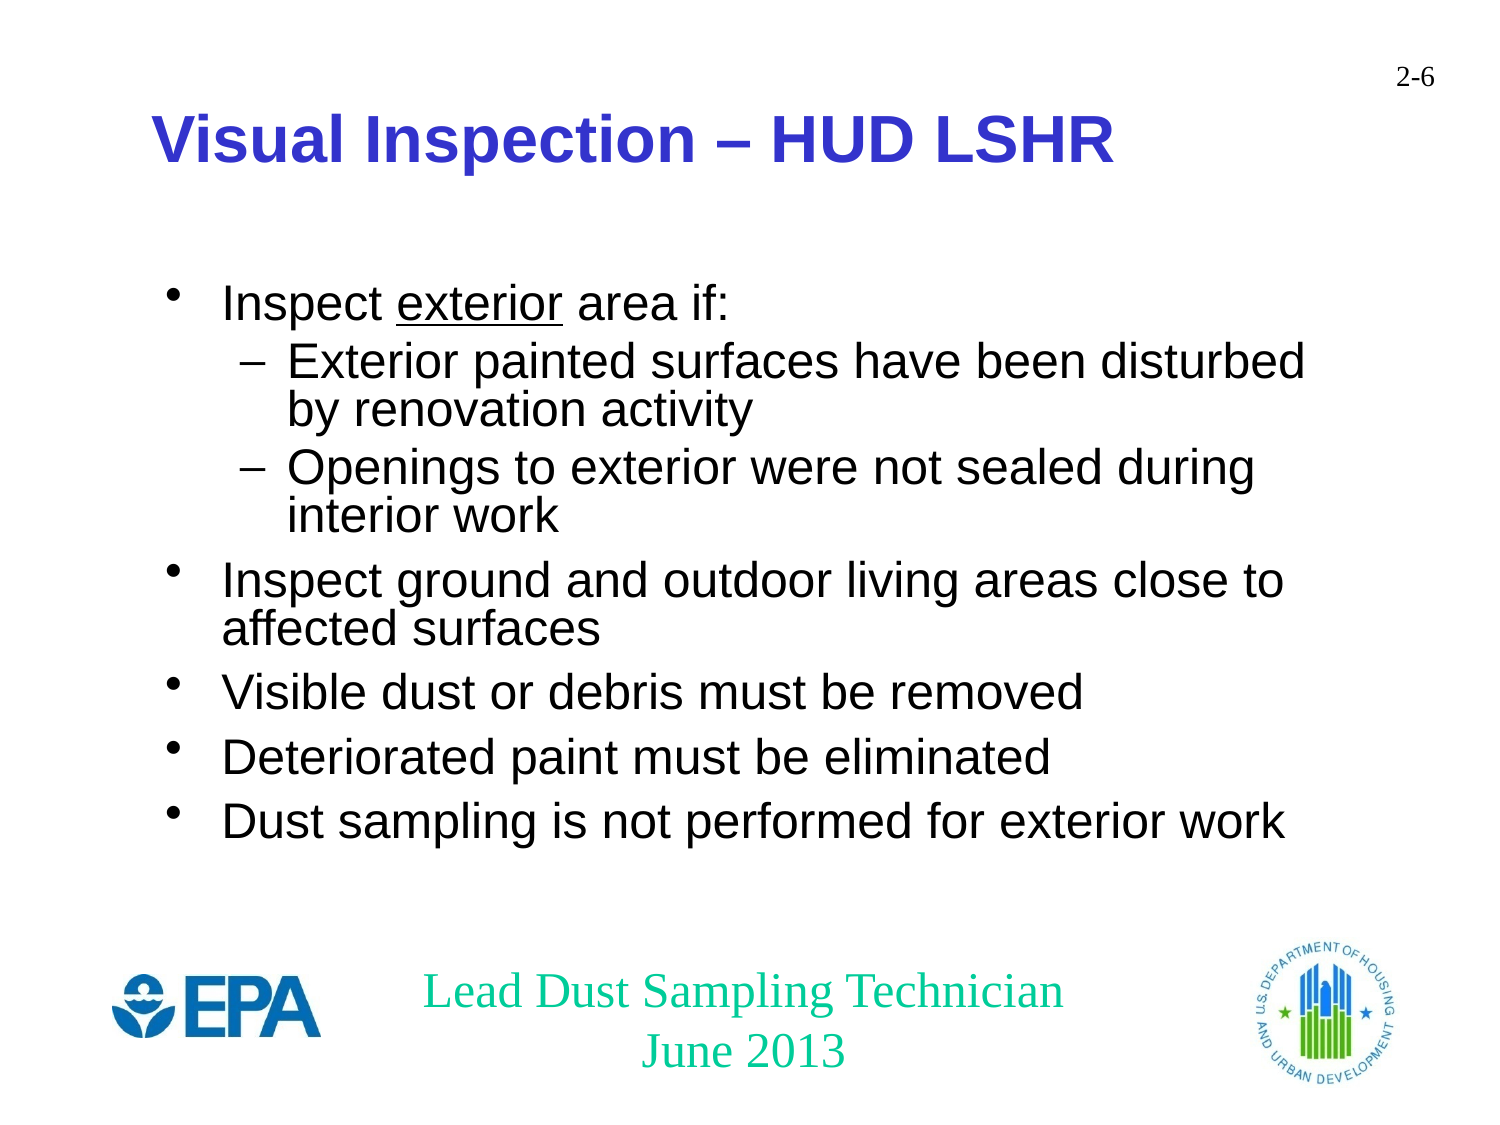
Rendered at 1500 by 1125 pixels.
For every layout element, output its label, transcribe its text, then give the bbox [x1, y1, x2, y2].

title Visual Inspection – HUD LSHR [136, 42, 1374, 230]
picture [112, 974, 321, 1038]
list Inspect exterior area if: Exterior painted surfaces have been disturbed by renovation activity Openings to exterior were not sealed during interior work Inspect ground and outdoor living areas close to affected surfaces Visible dust or debris must be removed Deteriorated paint must be eliminated Dust sampling is not performed for exterior work [150, 275, 1350, 875]
picture [1250, 937, 1400, 1088]
